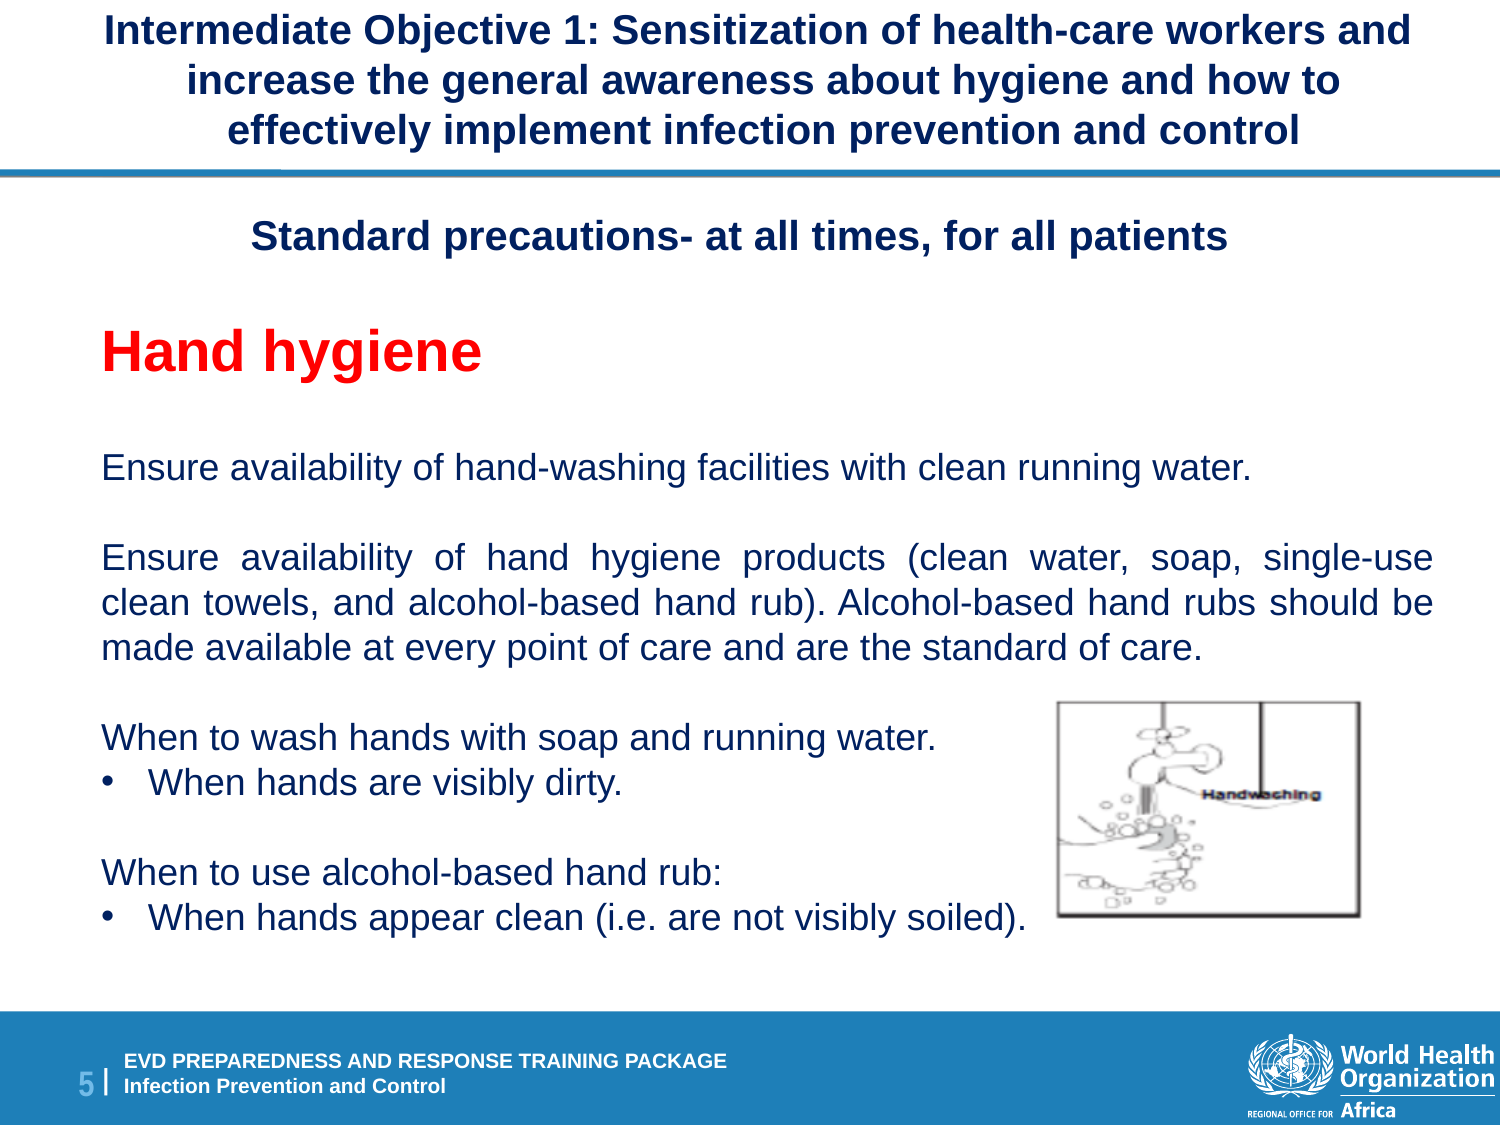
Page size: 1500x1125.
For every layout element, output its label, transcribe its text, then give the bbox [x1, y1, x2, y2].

text_box Standard precautions- at all times, for all patients [5, 201, 1495, 267]
picture [1045, 692, 1371, 932]
text_box Hand hygiene Ensure availability of hand-washing facilities with clean running water. Ensure availability of hand hygiene products (clean water, soap, single-use clean towels, and alcohol-based hand rub). Alcohol-based hand rubs should be made available at every point of care and are the standard of care. When to wash hands with soap and running water. When hands are visibly dirty. When to use alcohol-based hand rub: When hands appear clean (i.e. are not visibly soiled). [86, 305, 1449, 991]
text_box Intermediate Objective 1: Sensitization of health-care workers and increase the general awareness about hygiene and how to effectively implement infection prevention and control [5, 0, 1447, 161]
